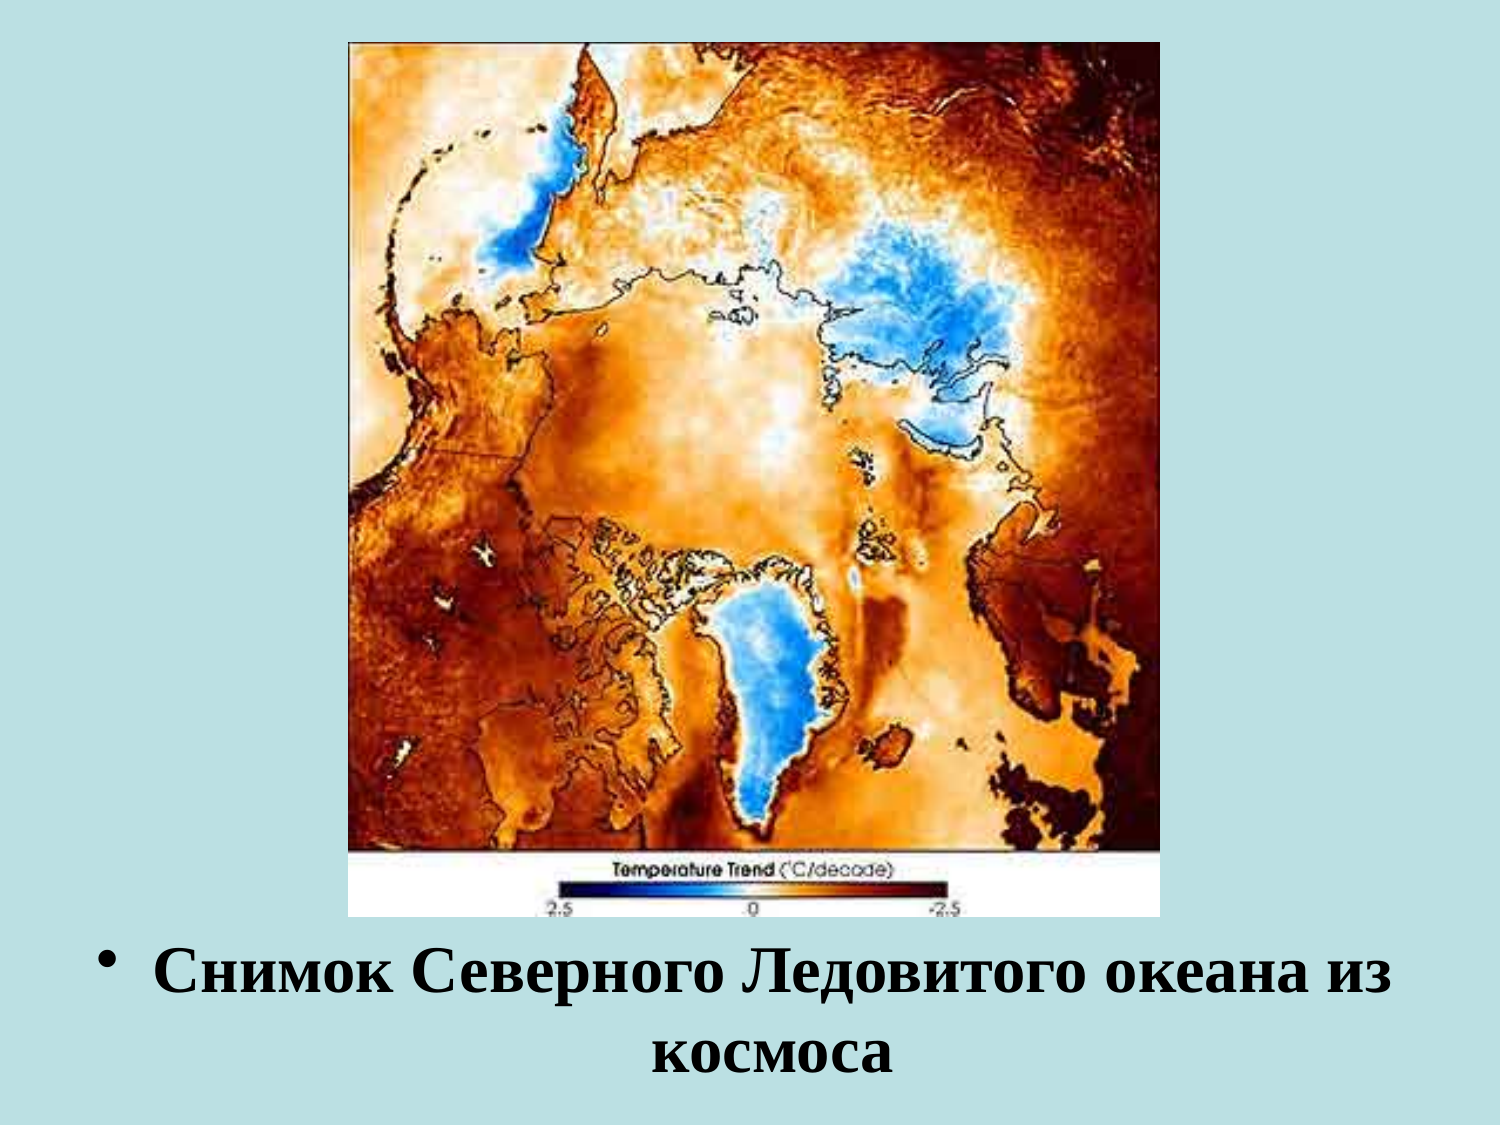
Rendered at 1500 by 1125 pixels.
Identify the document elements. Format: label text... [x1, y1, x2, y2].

list Снимок Северного Ледовитого океана из космоса [64, 918, 1426, 1125]
picture [348, 42, 1160, 917]
